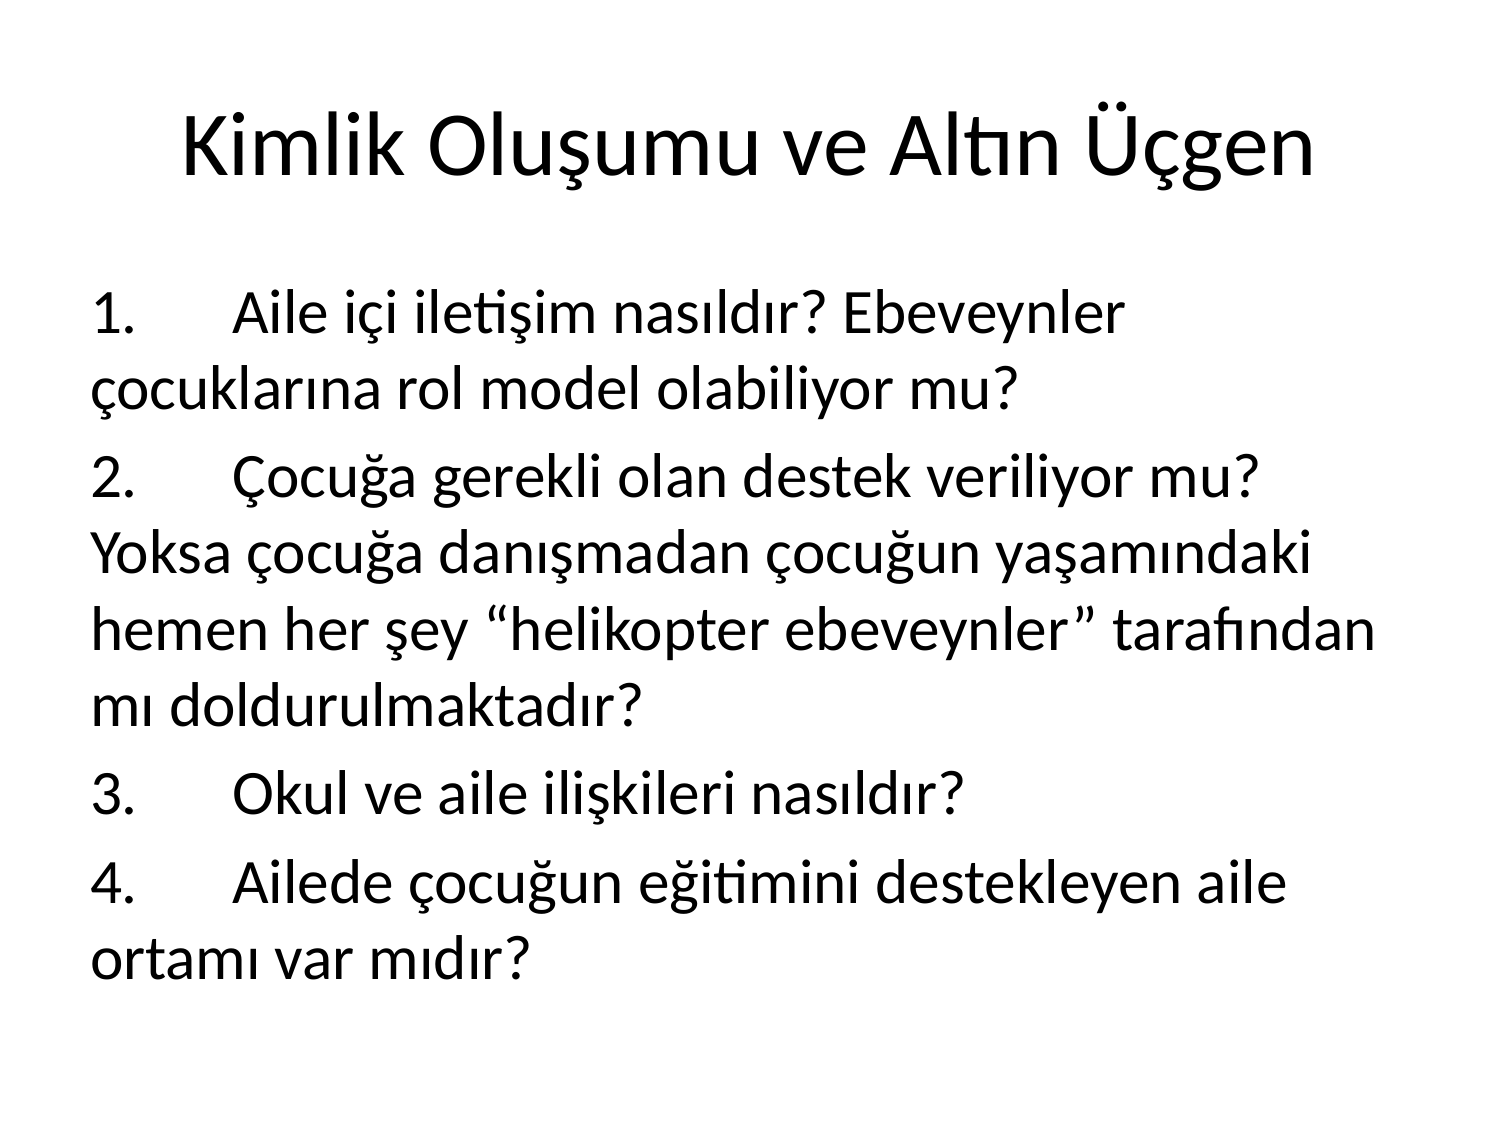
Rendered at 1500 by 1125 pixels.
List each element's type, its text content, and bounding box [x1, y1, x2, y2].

title Kimlik Oluşumu ve Altın Üçgen [75, 45, 1425, 233]
list 1. Aile içi iletişim nasıldır? Ebeveynler çocuklarına rol model olabiliyor mu? 2. Çocuğa gerekli olan destek veriliyor mu? Yoksa çocuğa danışmadan çocuğun yaşamındaki hemen her şey “helikopter ebeveynler” tarafından mı doldurulmaktadır? 3. Okul ve aile ilişkileri nasıldır? 4. Ailede çocuğun eğitimini destekleyen aile ortamı var mıdır? [75, 262, 1425, 1005]
